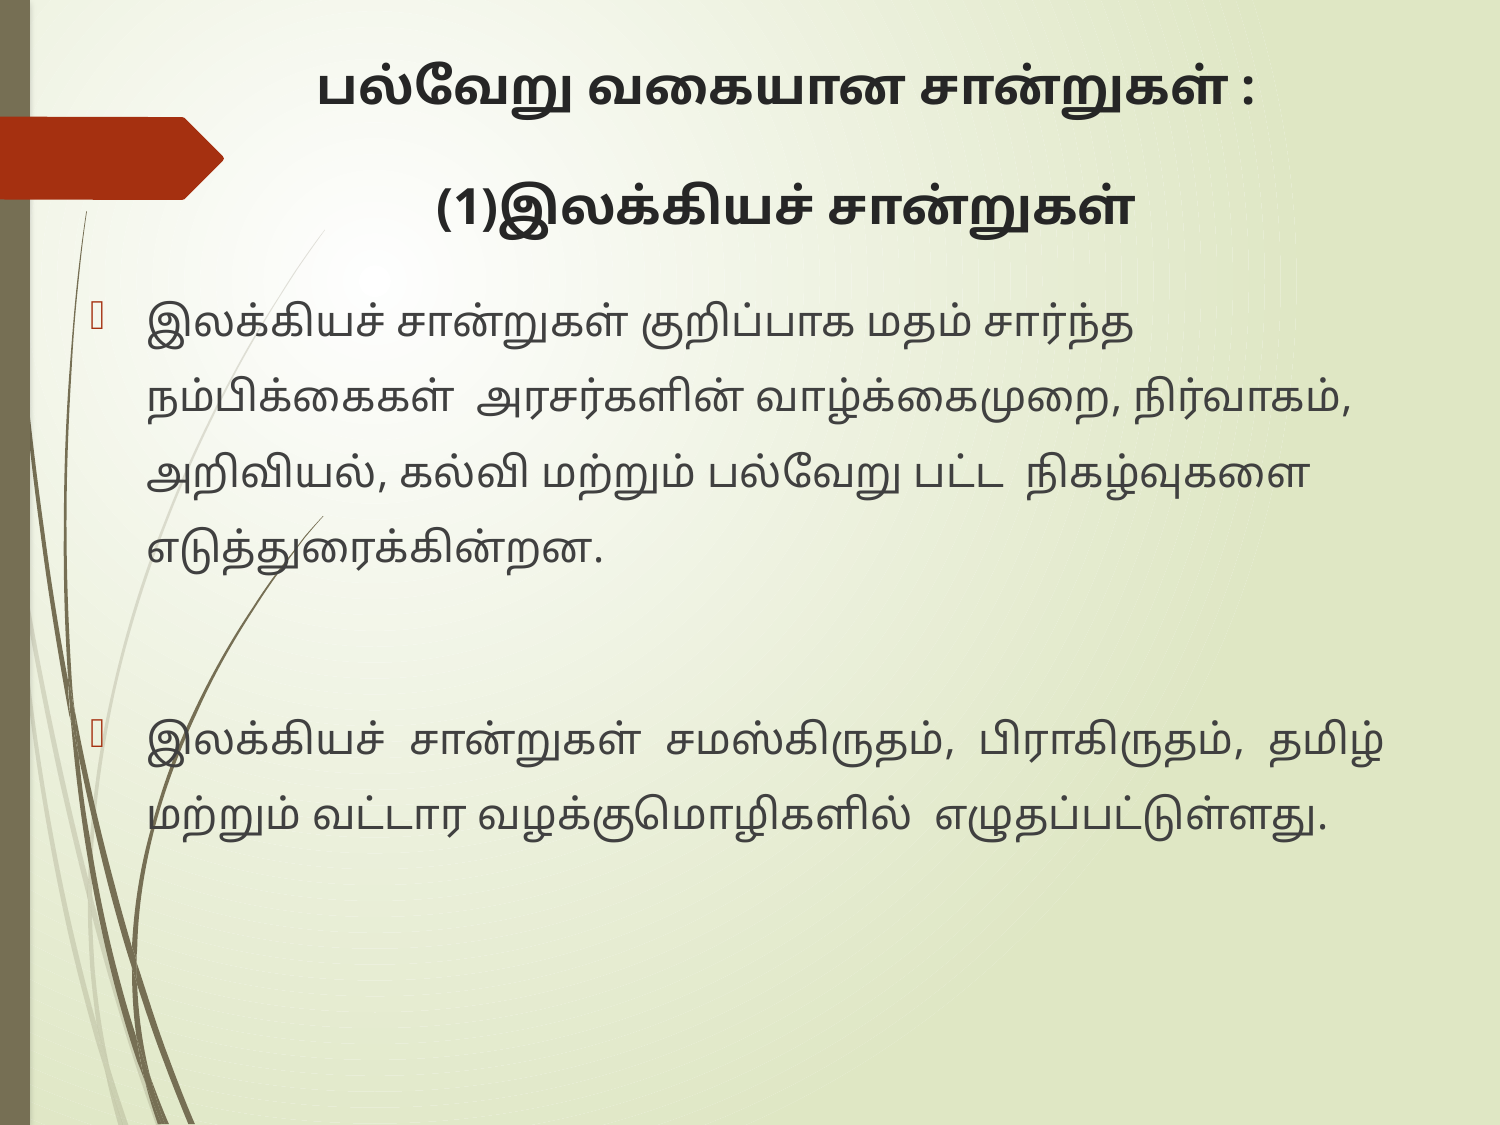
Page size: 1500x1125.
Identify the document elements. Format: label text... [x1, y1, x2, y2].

list இலக்கியச் சான்றுகள் குறிப்பாக மதம் சார்ந்த நம்பிக்கைகள் அரசர்களின் வாழ்க்கைமுறை, நிர்வாகம், அறிவியல், கல்வி மற்றும் பல்வேறு பட்ட நிகழ்வுகளை எடுத்துரைக்கின்றன. இலக்கியச் சான்றுகள் சமஸ்கிருதம், பிராகிருதம், தமிழ் மற்றும் வட்டார வழக்குமொழிகளில் எழுதப்பட்டுள்ளது. [75, 262, 1400, 1062]
title பல்வேறு வகையான சான்றுகள் : (1)இலக்கியச் சான்றுகள் [246, 46, 1327, 257]
